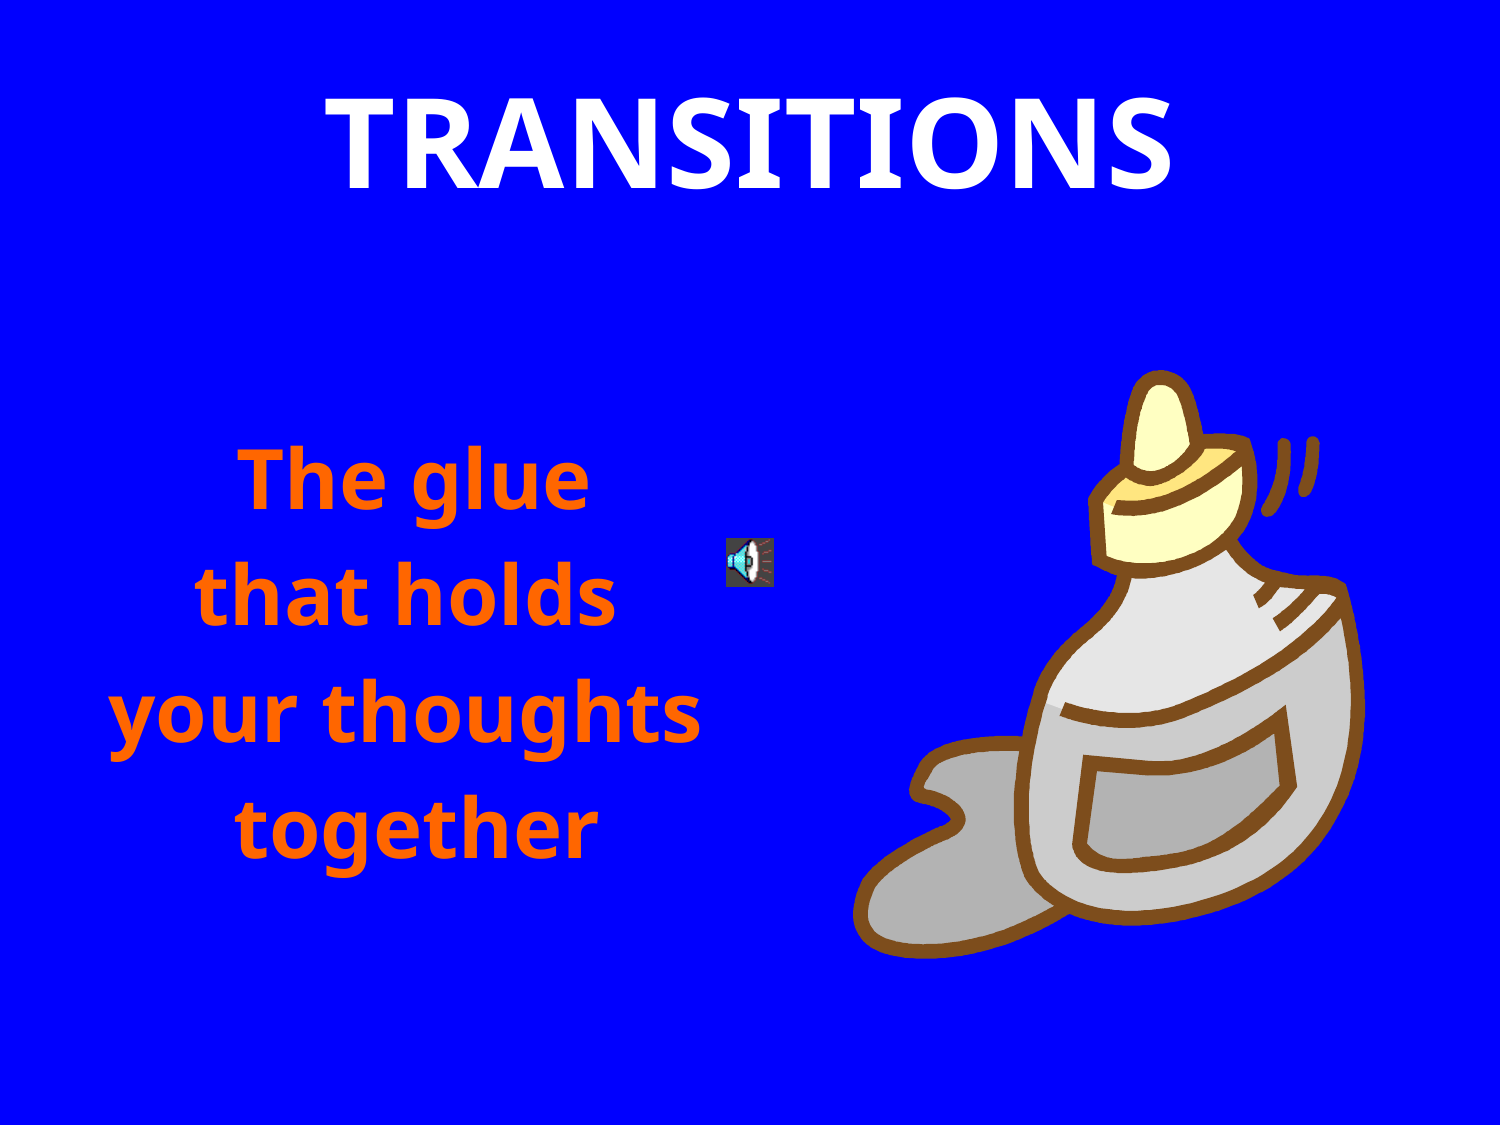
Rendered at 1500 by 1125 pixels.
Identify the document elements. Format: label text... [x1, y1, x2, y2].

title TRANSITIONS [75, 45, 1425, 233]
list The glue that holds your thoughts together [75, 249, 738, 963]
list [849, 362, 1373, 967]
picture [724, 537, 776, 588]
